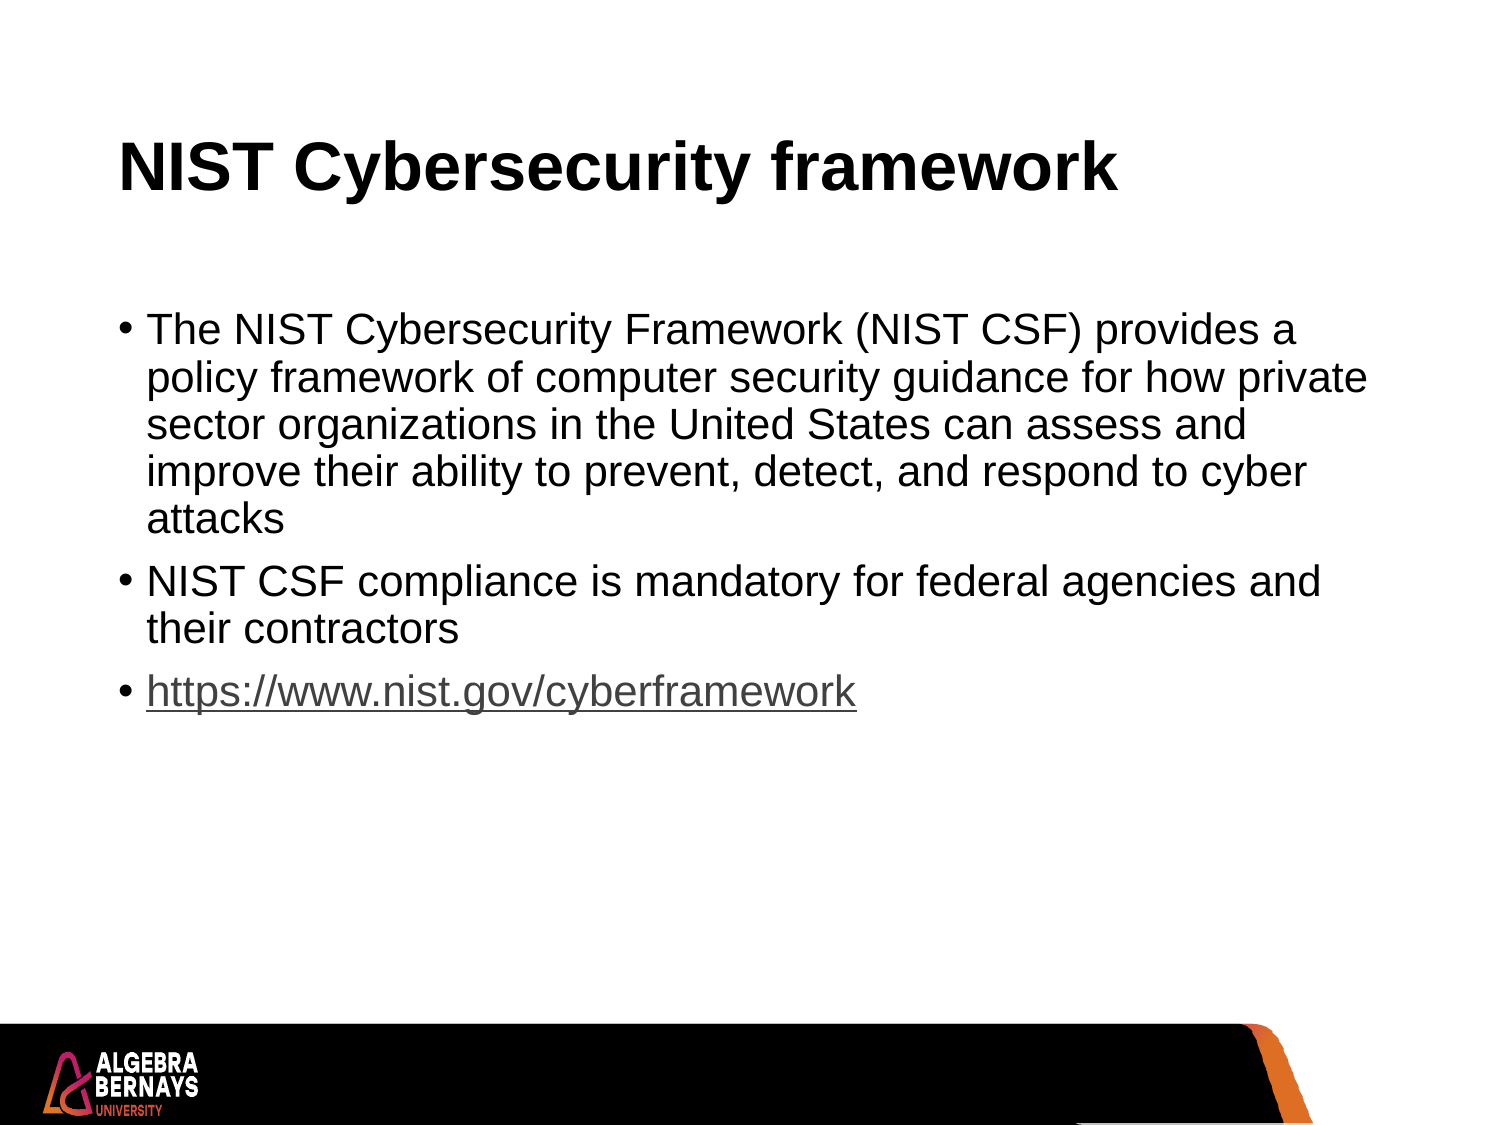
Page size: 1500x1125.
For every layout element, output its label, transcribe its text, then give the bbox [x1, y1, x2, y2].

title NIST Cybersecurity framework [103, 59, 1397, 278]
picture [0, 1023, 1468, 1125]
list The NIST Cybersecurity Framework (NIST CSF) provides a policy framework of computer security guidance for how private sector organizations in the United States can assess and improve their ability to prevent, detect, and respond to cyber attacks NIST CSF compliance is mandatory for federal agencies and their contractors https://www.nist.gov/cyberframework [103, 299, 1397, 1014]
